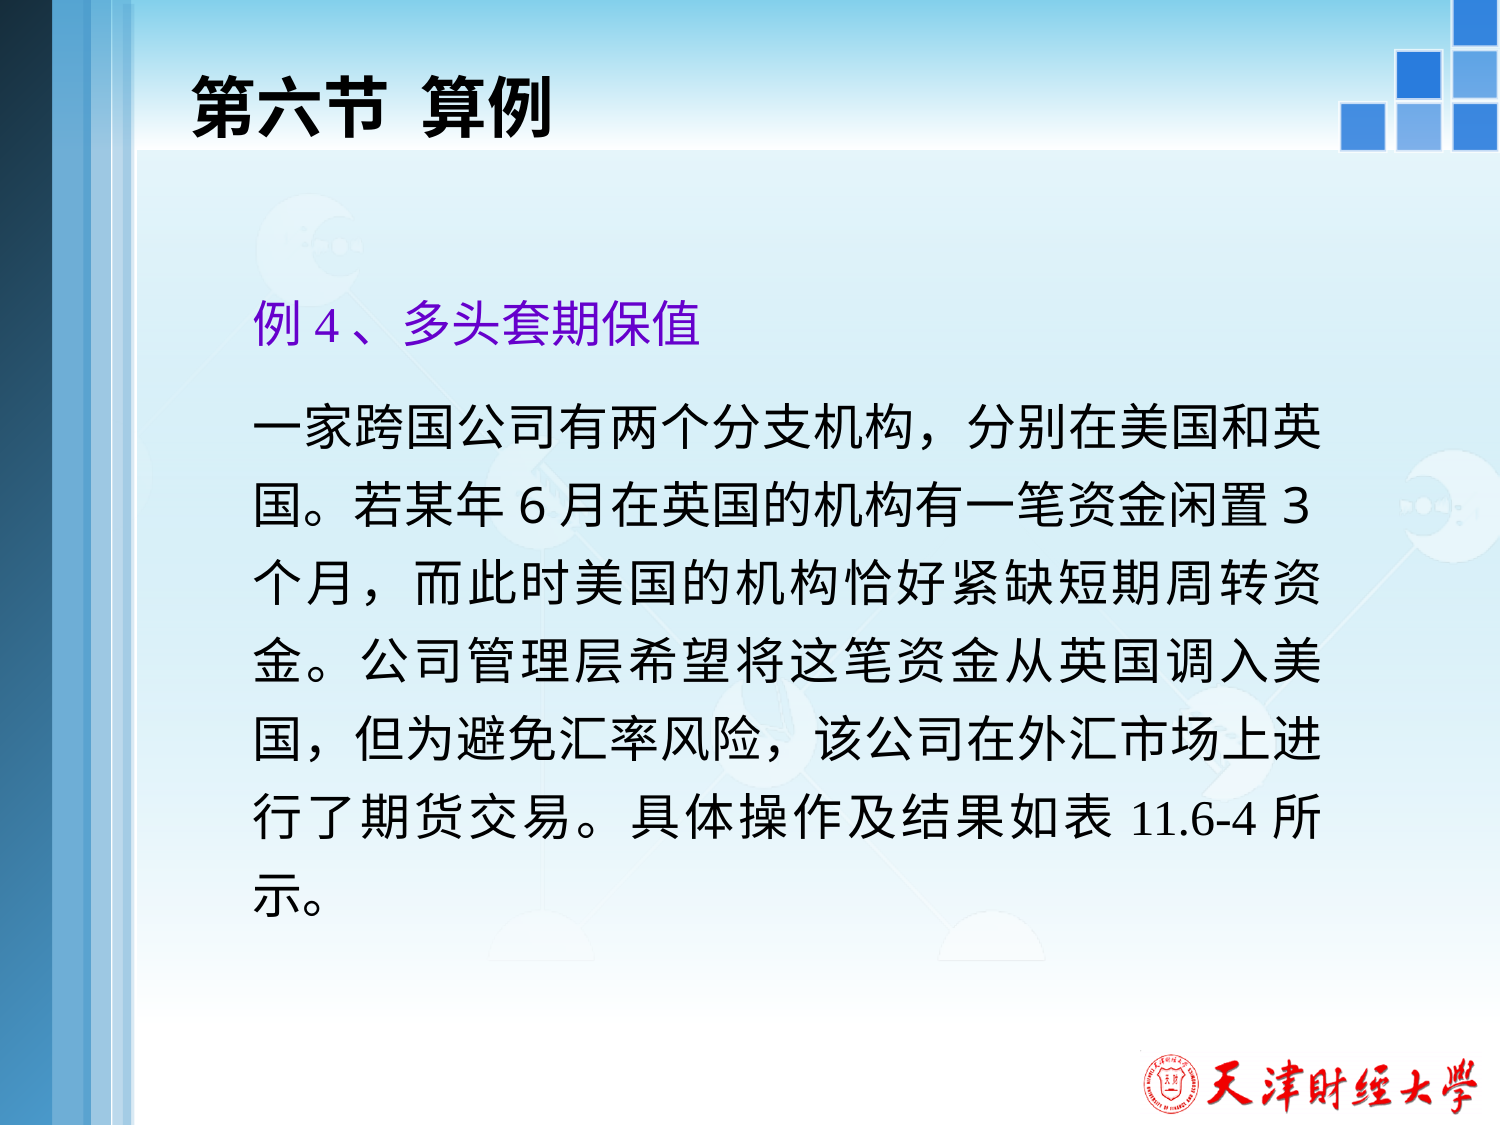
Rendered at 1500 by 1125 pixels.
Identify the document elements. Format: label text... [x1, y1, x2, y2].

title 第六节 算例 [174, 75, 1175, 138]
picture [1131, 1049, 1500, 1119]
text_box 例4、多头套期保值 一家跨国公司有两个分支机构，分别在美国和英国。若某年6月在英国的机构有一笔资金闲置3个月，而此时美国的机构恰好紧缺短期周转资金。公司管理层希望将这笔资金从英国调入美国，但为避免汇率风险，该公司在外汇市场上进行了期货交易。具体操作及结果如表11.6-4所示。 [237, 267, 1338, 931]
picture [132, 150, 1500, 965]
